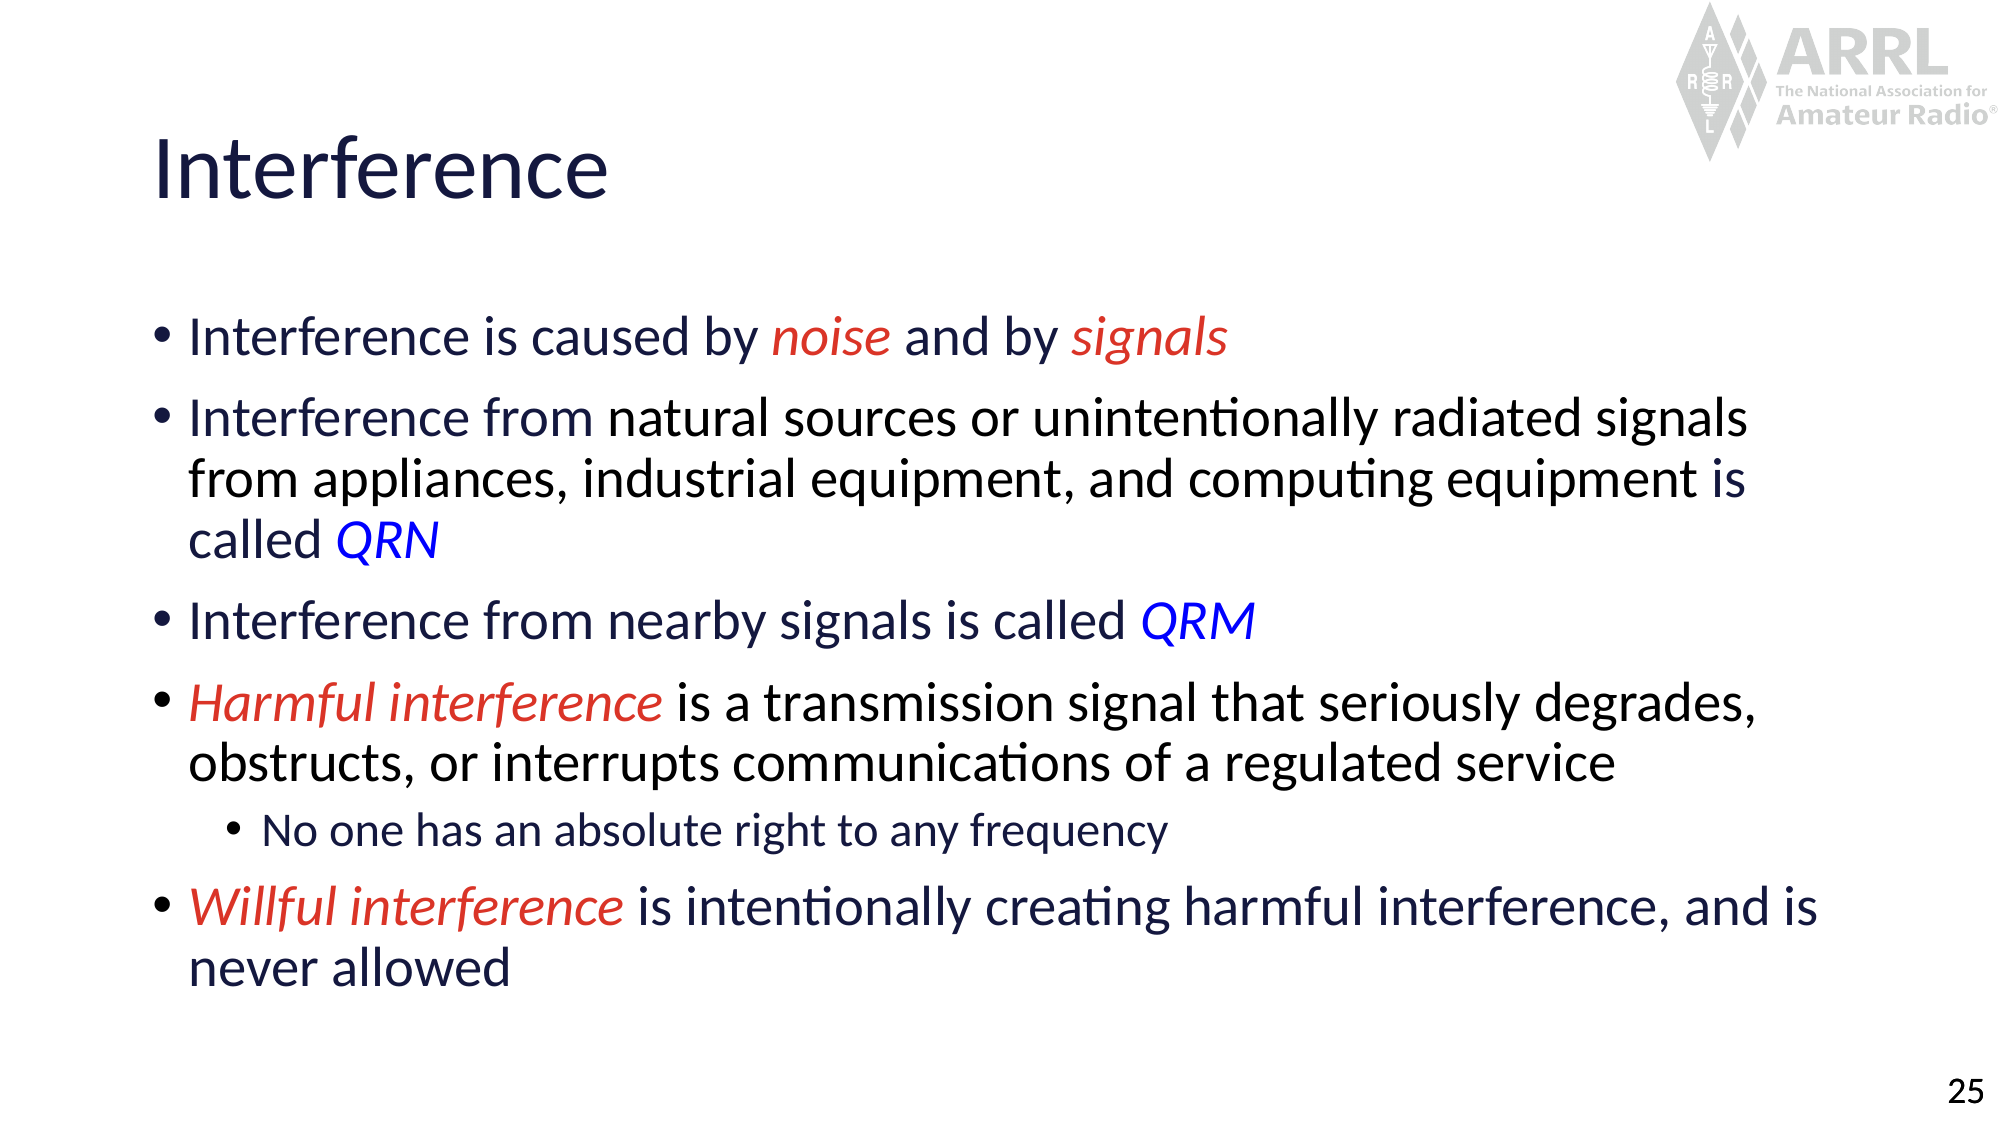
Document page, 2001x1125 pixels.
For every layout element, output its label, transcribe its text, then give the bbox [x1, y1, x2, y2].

list Interference is caused by noise and by signals Interference from natural sources or unintentionally radiated signals from appliances, industrial equipment, and computing equipment is called QRN Interference from nearby signals is called QRM Harmful interference is a transmission signal that seriously degrades, obstructs, or interrupts communications of a regulated service No one has an absolute right to any frequency Willful interference is intentionally creating harmful interference, and is never allowed [137, 299, 1863, 1014]
title Interference [137, 59, 1863, 278]
picture [1674, 0, 2000, 164]
